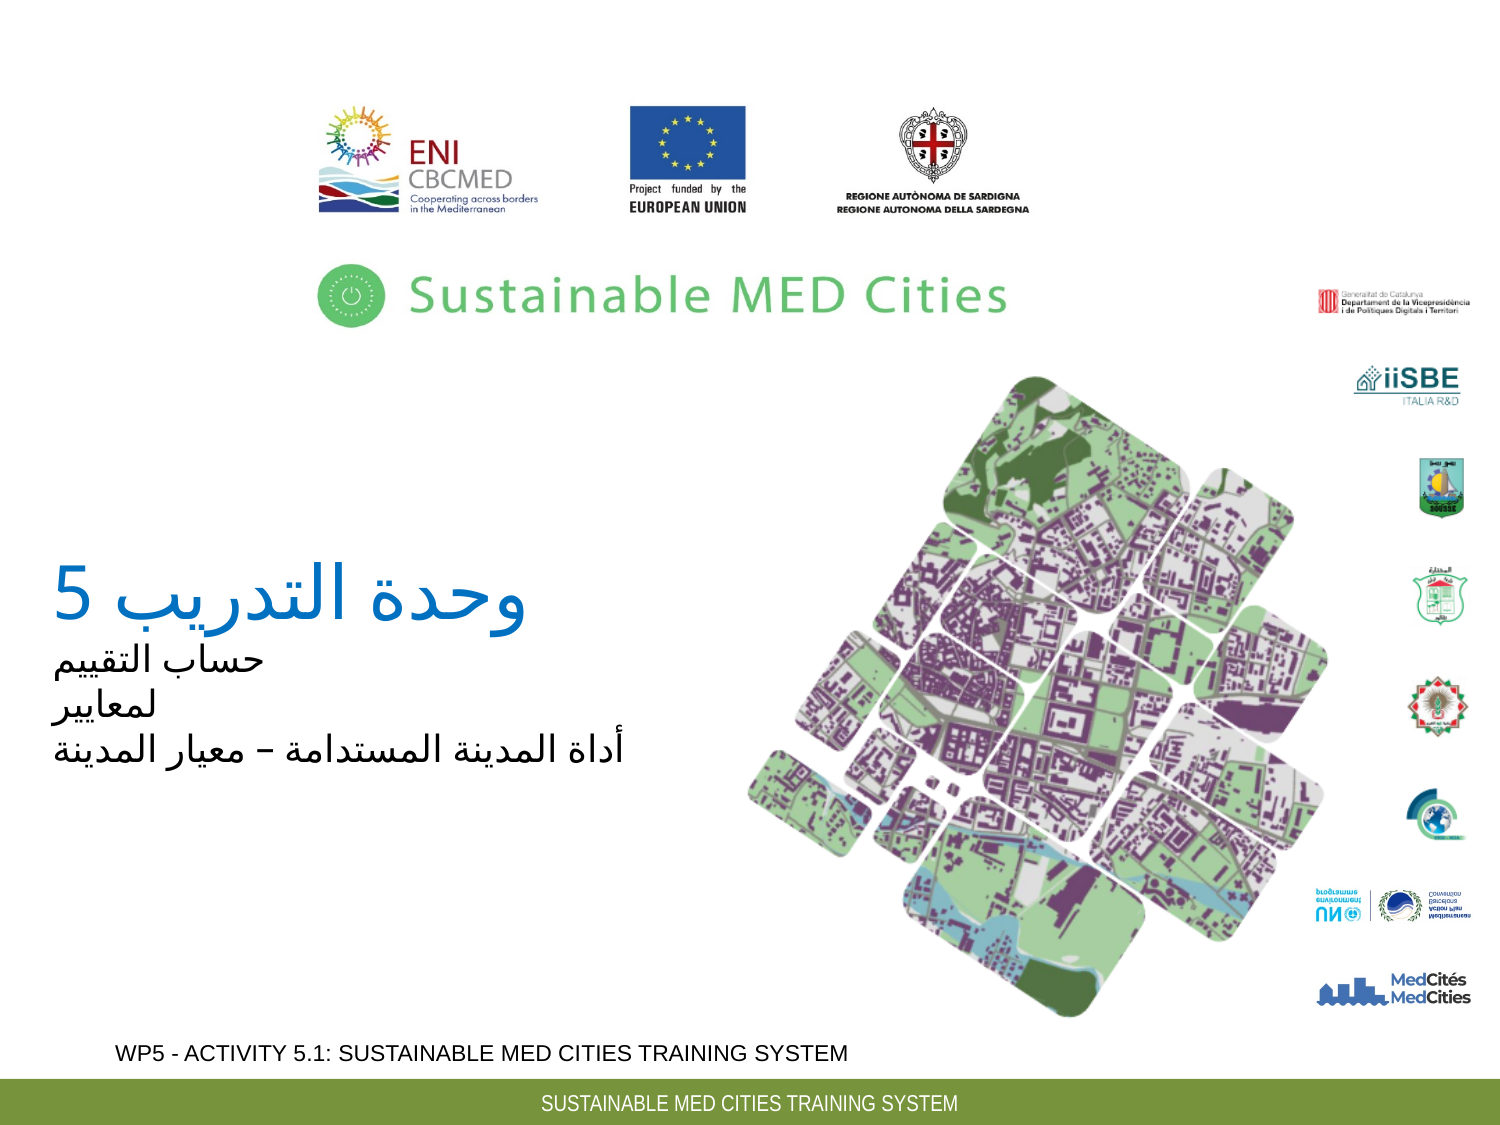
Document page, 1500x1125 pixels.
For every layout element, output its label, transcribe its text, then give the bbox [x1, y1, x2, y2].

picture [284, 84, 1486, 1078]
picture [1346, 363, 1474, 411]
picture [1313, 279, 1474, 321]
picture [1313, 970, 1474, 1008]
picture [1414, 455, 1474, 523]
picture [1313, 885, 1474, 924]
subtitle وحدة التدريب 5 حساب التقييم لمعايير أداة المدينة المستدامة – معيار المدينة [37, 537, 1017, 951]
picture [1396, 786, 1474, 847]
